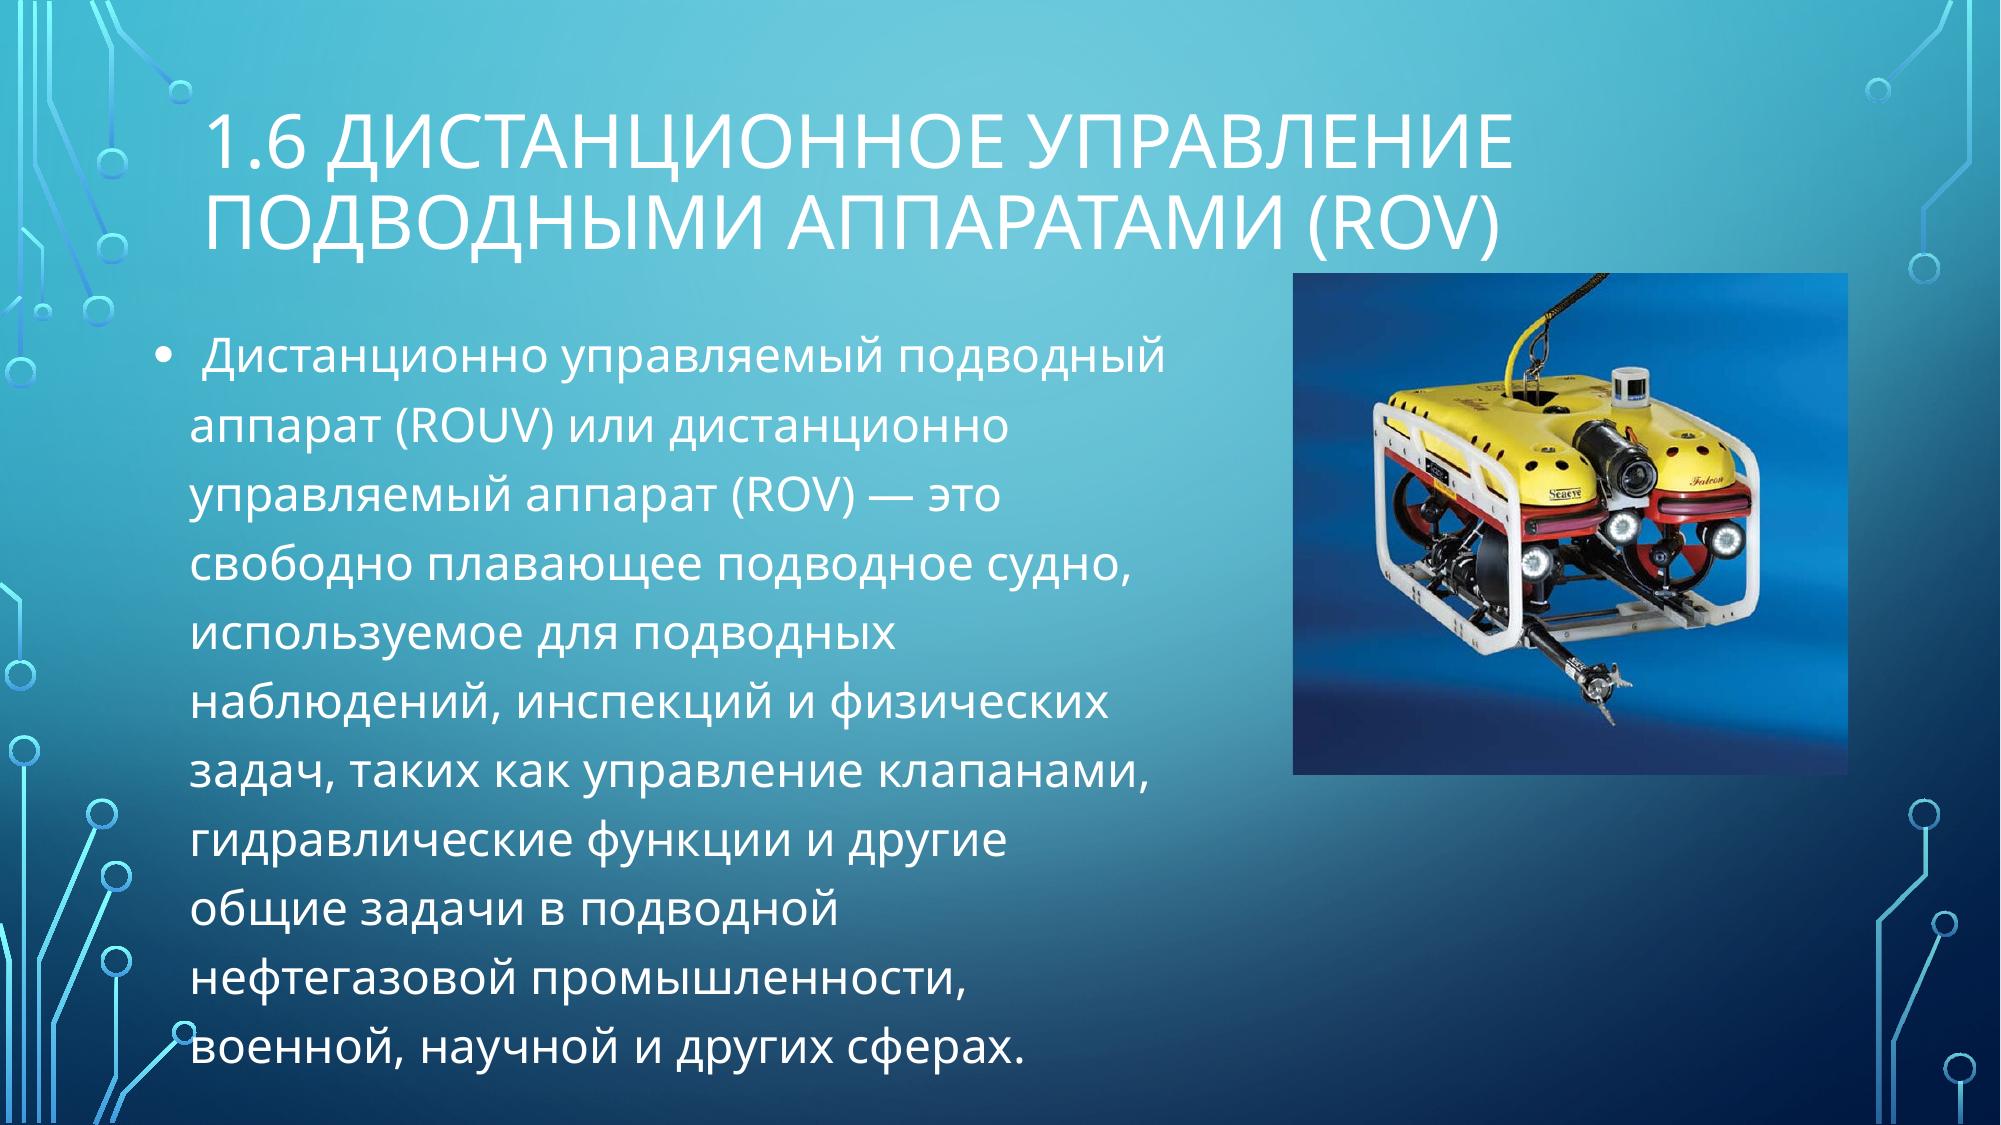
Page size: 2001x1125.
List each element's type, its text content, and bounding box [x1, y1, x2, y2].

picture [1292, 272, 1849, 775]
picture [1803, 272, 1811, 282]
list Дистанционно управляемый подводный аппарат (ROUV) или дистанционно управляемый аппарат (ROV) — это свободно плавающее подводное судно, используемое для подводных наблюдений, инспекций и физических задач, таких как управление клапанами, гидравлические функции и другие общие задачи в подводной нефтегазовой промышленности, военной, научной и других сферах. [138, 305, 1191, 1093]
title 1.6 Дистанционное управление подводными аппаратами (ROV) [187, 63, 1950, 306]
